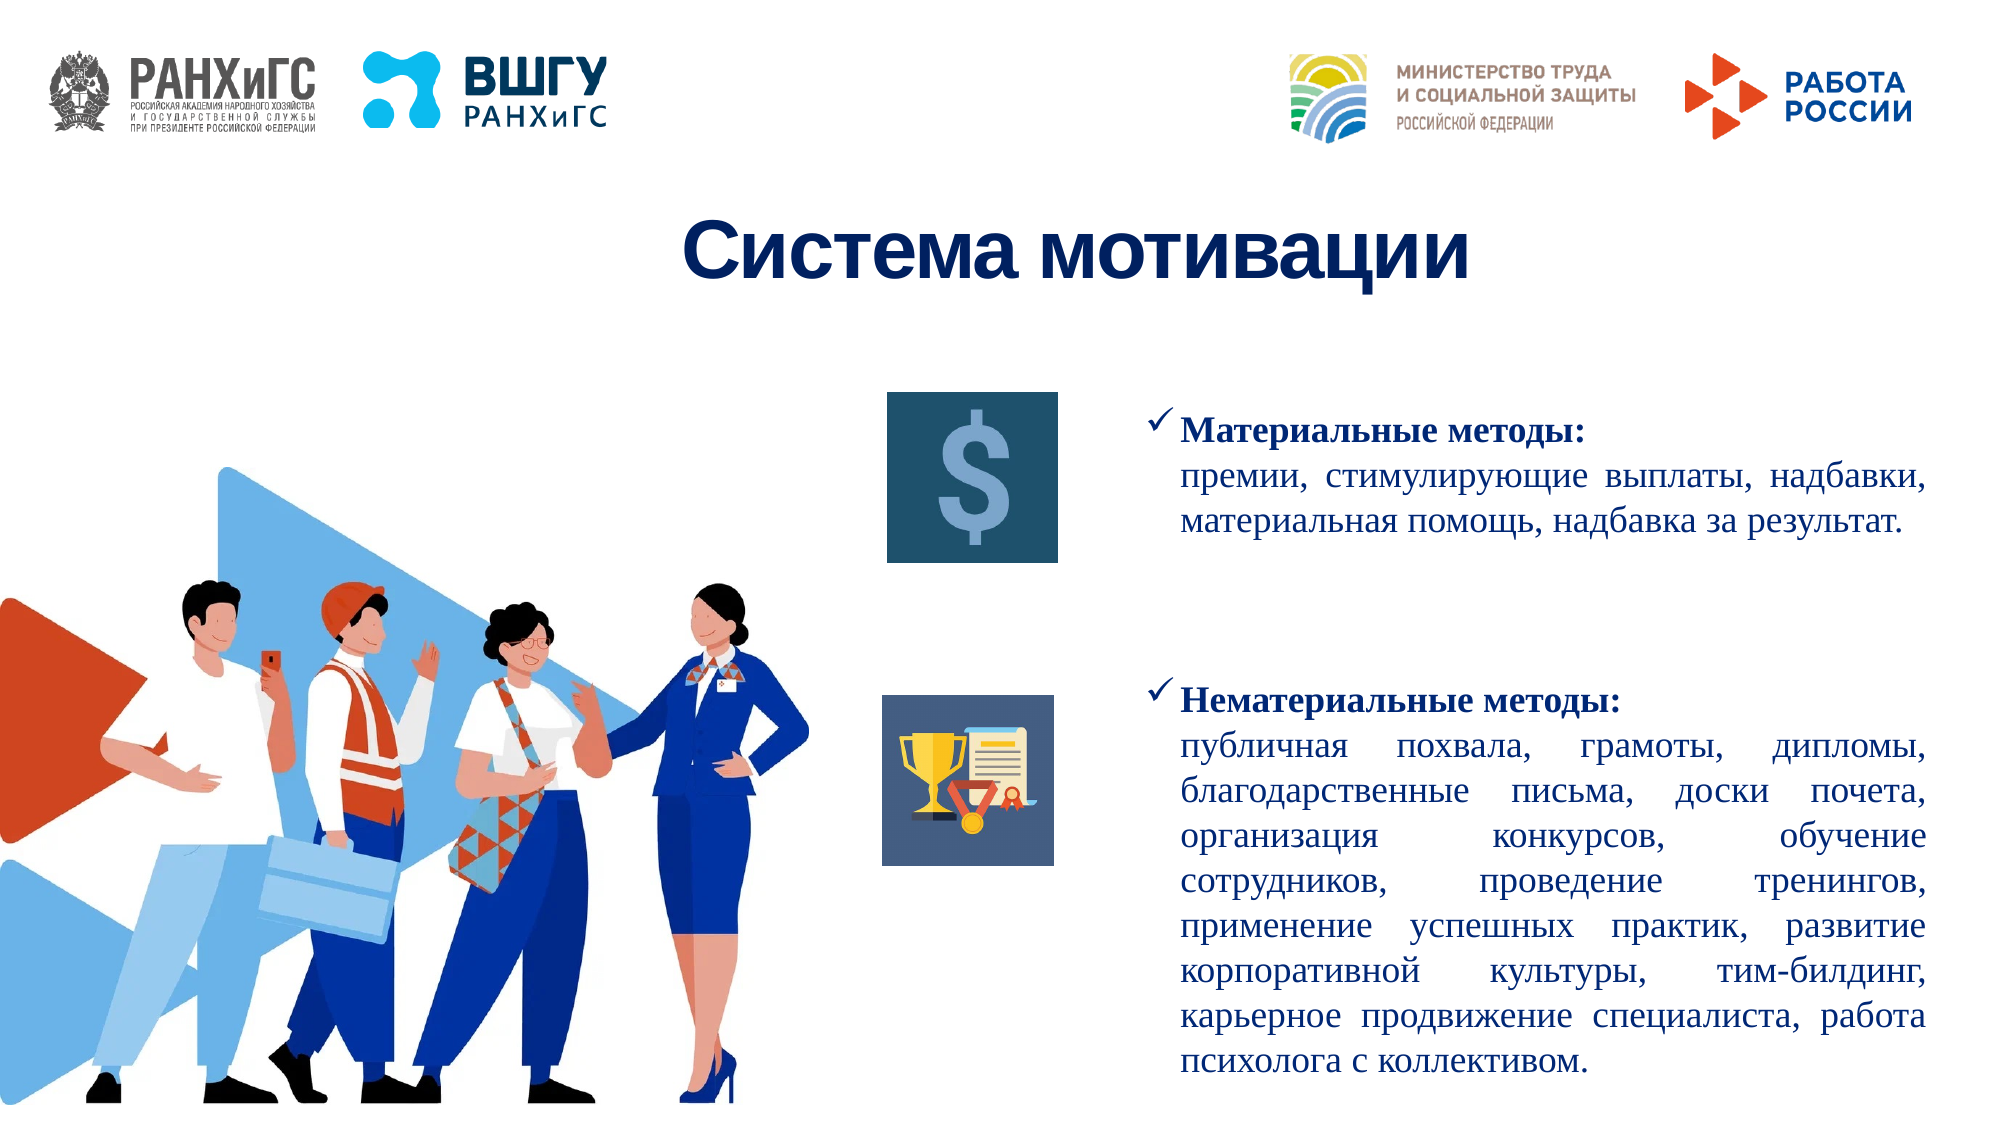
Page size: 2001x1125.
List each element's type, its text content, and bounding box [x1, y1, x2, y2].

picture [1685, 53, 1911, 142]
text_box Система мотивации [153, 173, 2000, 303]
picture [0, 467, 809, 1105]
picture [1287, 50, 1637, 145]
text_box Материальные методы: премии, стимулирующие выплаты, надбавки, материальная помощь, надбавка за результат. Нематериальные методы: публичная похвала, грамоты, дипломы, благодарственные письма, доски почета, организация конкурсов, обучение сотрудников, проведение тренингов, применение успешных практик, развитие корпоративной культуры, тим-билдинг, карьерное продвижение специалиста, работа психолога с коллективом. [865, 307, 1943, 1088]
picture [363, 73, 417, 128]
picture [363, 50, 607, 128]
picture [887, 392, 1058, 563]
picture [48, 50, 315, 133]
picture [882, 695, 1054, 866]
